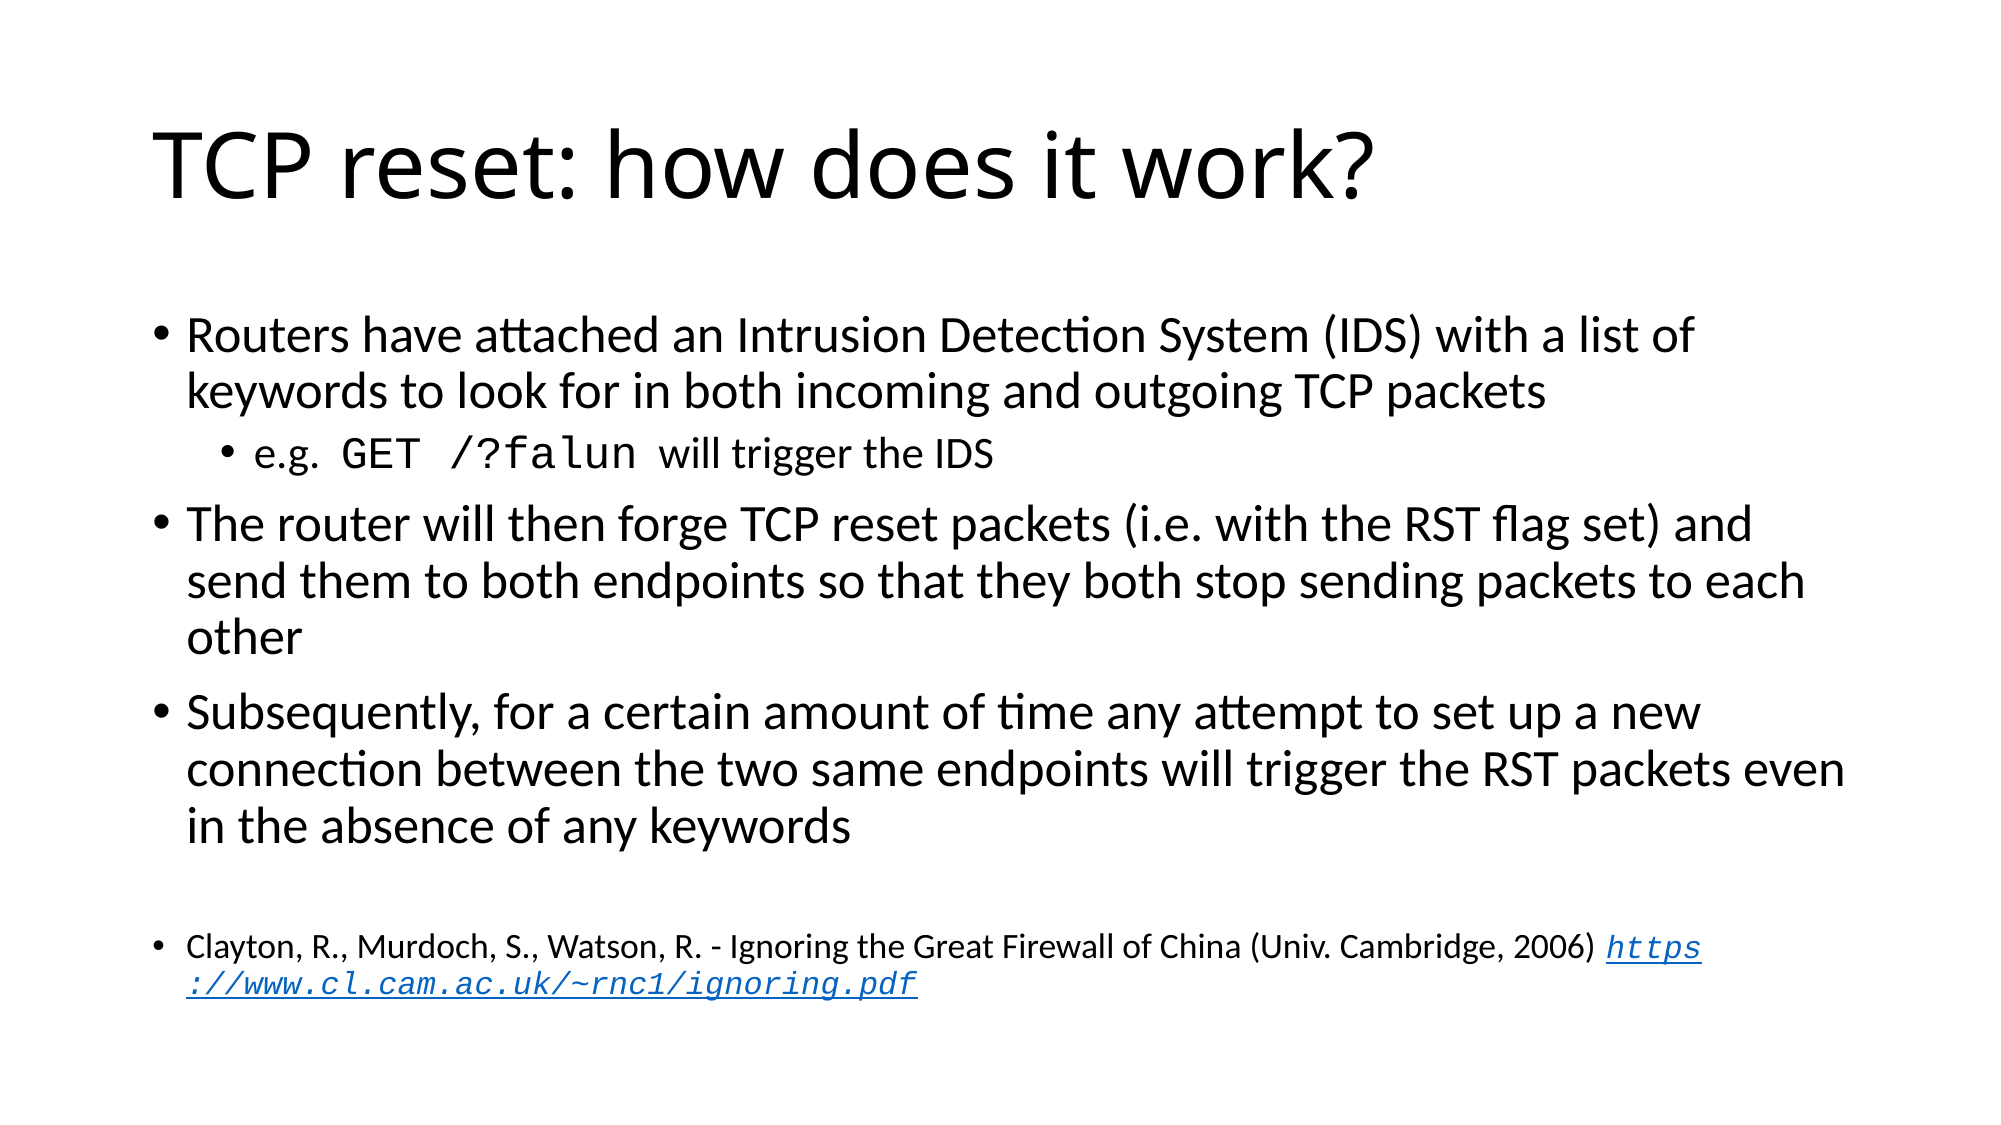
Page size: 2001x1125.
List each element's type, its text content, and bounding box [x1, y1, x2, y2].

title TCP reset: how does it work? [137, 59, 1863, 278]
list Routers have attached an Intrusion Detection System (IDS) with a list of keywords to look for in both incoming and outgoing TCP packets e.g. GET /?falun will trigger the IDS The router will then forge TCP reset packets (i.e. with the RST flag set) and send them to both endpoints so that they both stop sending packets to each other Subsequently, for a certain amount of time any attempt to set up a new connection between the two same endpoints will trigger the RST packets even in the absence of any keywords Clayton, R., Murdoch, S., Watson, R. - Ignoring the Great Firewall of China (Univ. Cambridge, 2006) https://www.cl.cam.ac.uk/~rnc1/ignoring.pdf [137, 299, 1863, 1014]
